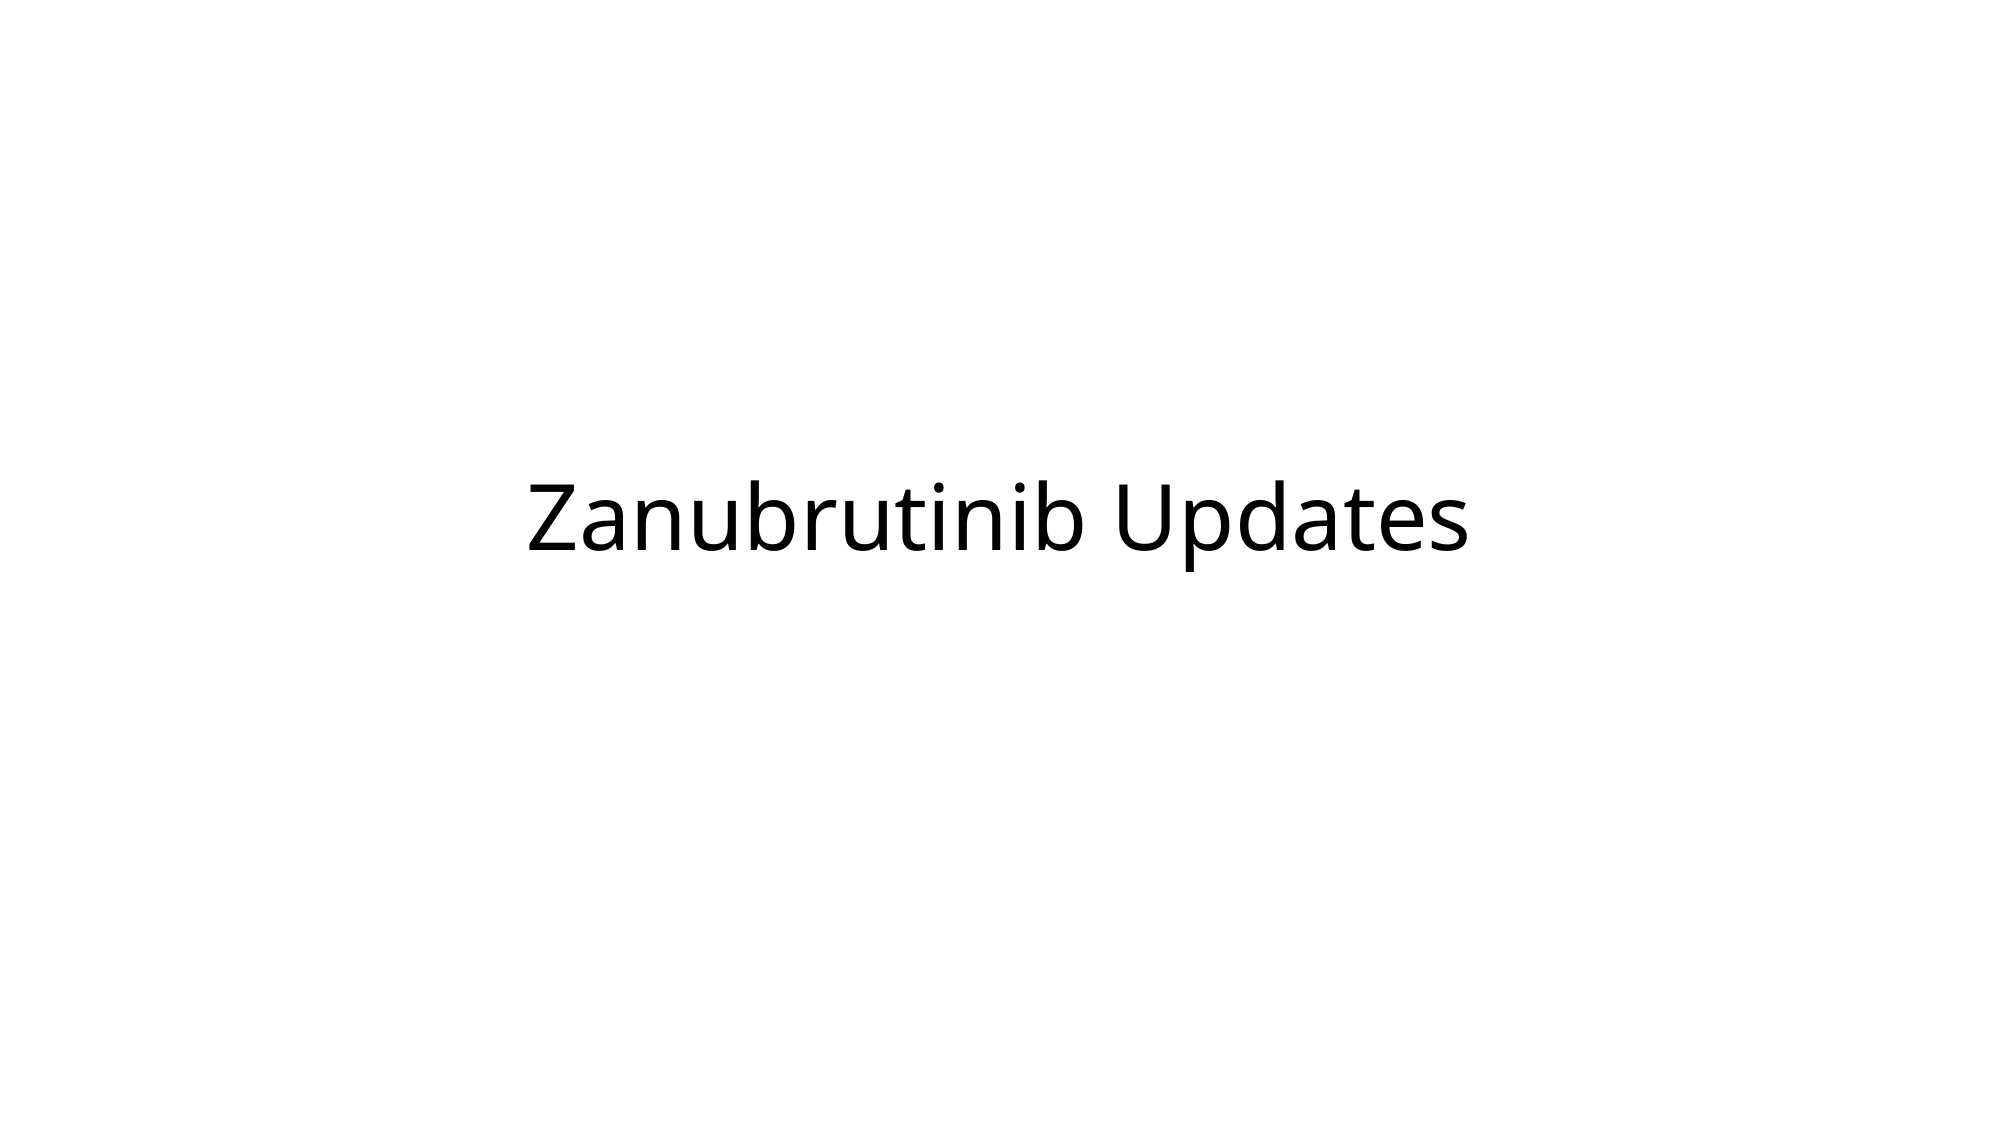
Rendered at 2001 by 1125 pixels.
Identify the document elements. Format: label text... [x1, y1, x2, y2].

title Zanubrutinib Updates [137, 411, 1863, 630]
